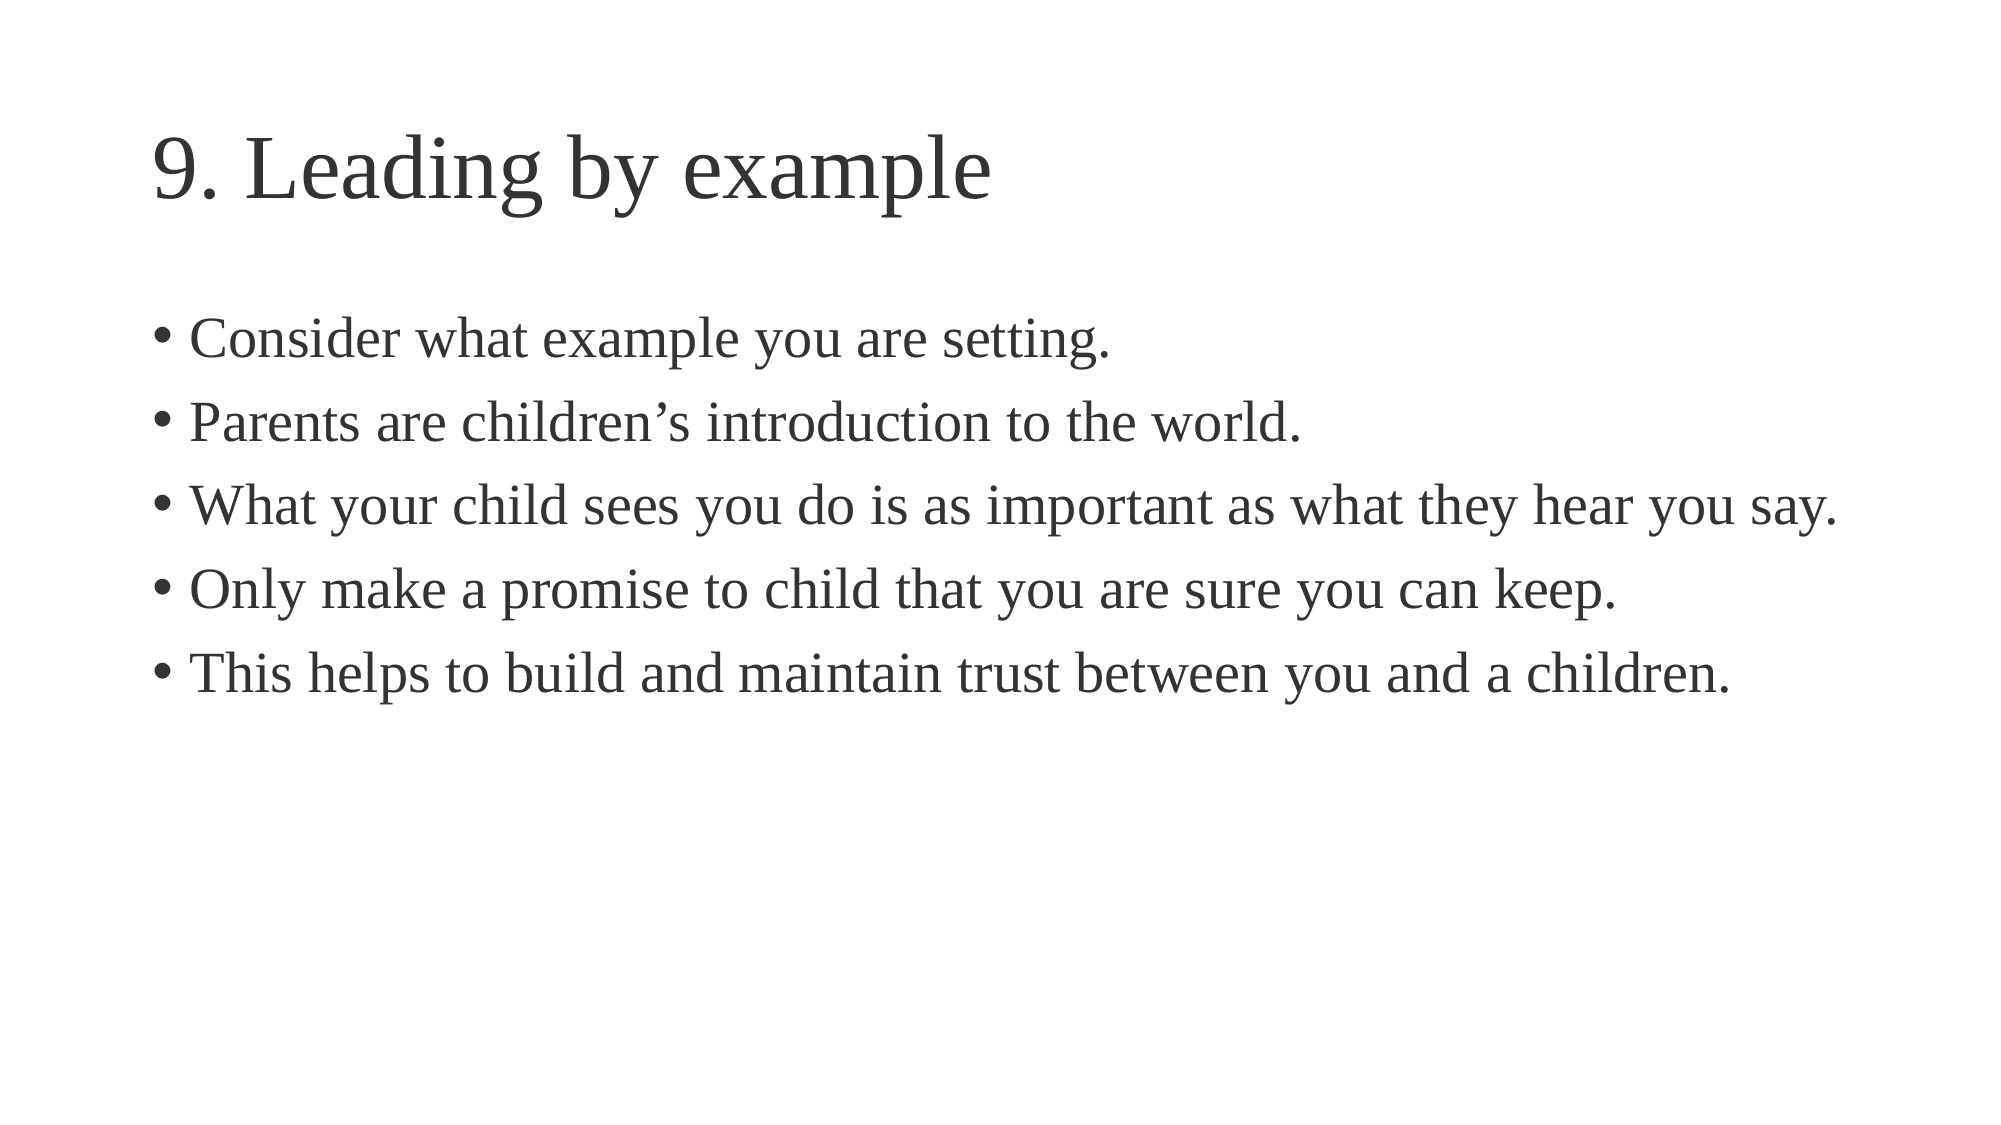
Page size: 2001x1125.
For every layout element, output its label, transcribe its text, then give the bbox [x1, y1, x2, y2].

title 9. Leading by example [137, 59, 1863, 278]
list Consider what example you are setting. Parents are children’s introduction to the world. What your child sees you do is as important as what they hear you say. Only make a promise to child that you are sure you can keep. This helps to build and maintain trust between you and a children. [137, 299, 1863, 1014]
